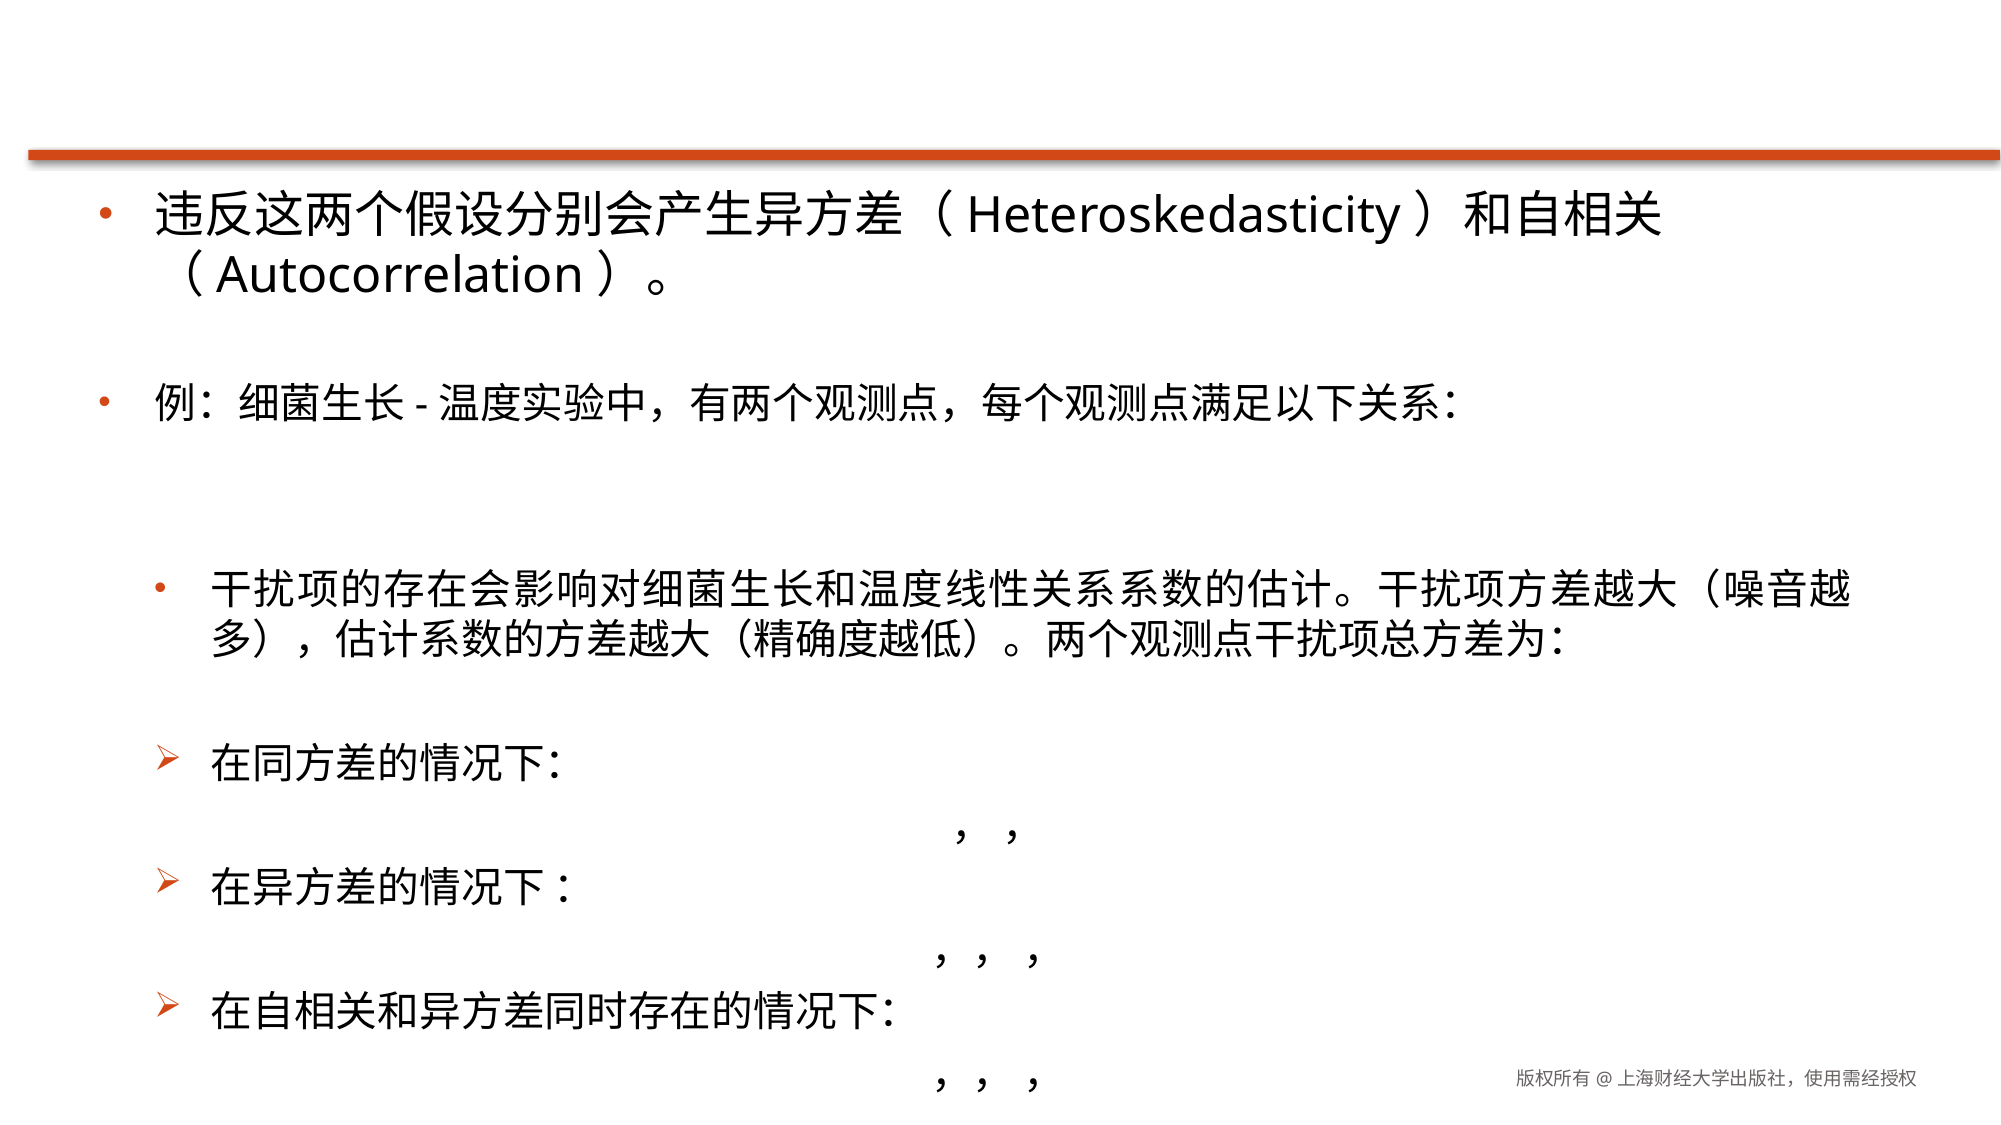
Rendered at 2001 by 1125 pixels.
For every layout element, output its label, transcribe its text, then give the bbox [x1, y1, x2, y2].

footer 版权所有@上海财经大学出版社，使用需经授权 [1483, 1046, 1950, 1109]
